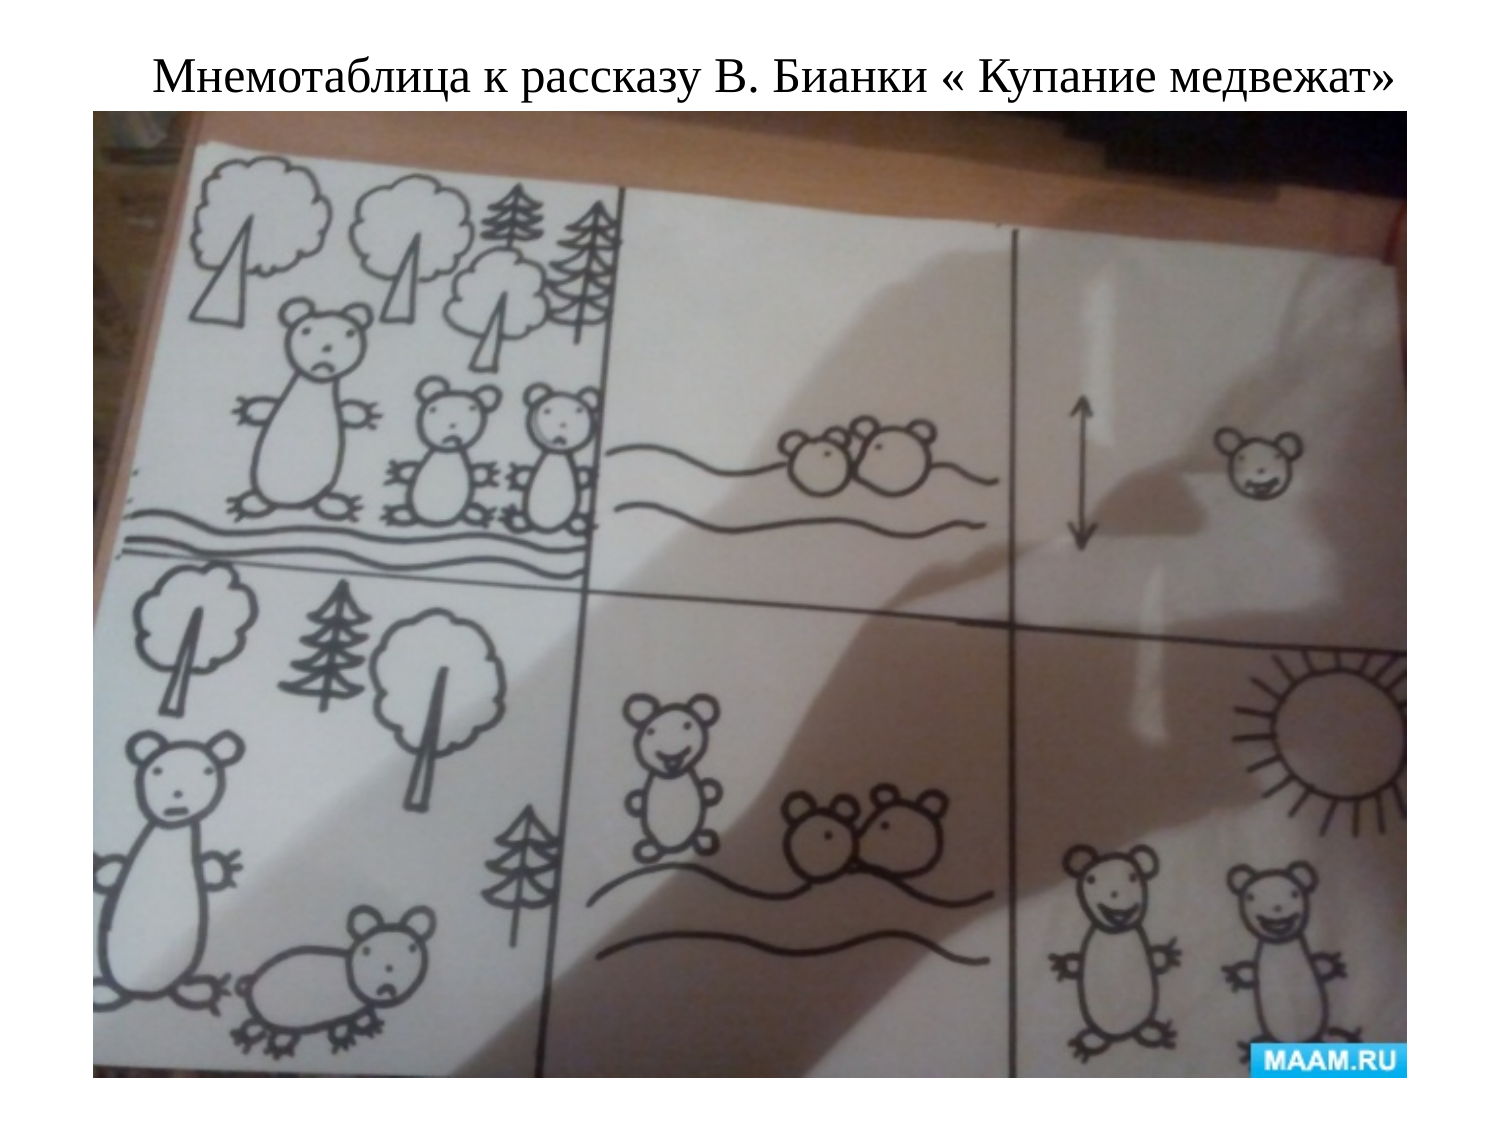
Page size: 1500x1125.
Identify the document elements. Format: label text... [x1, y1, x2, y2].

text_box Мнемотаблица к рассказу В. Бианки « Купание медвежат» [128, 35, 1442, 110]
picture [93, 111, 1407, 1078]
